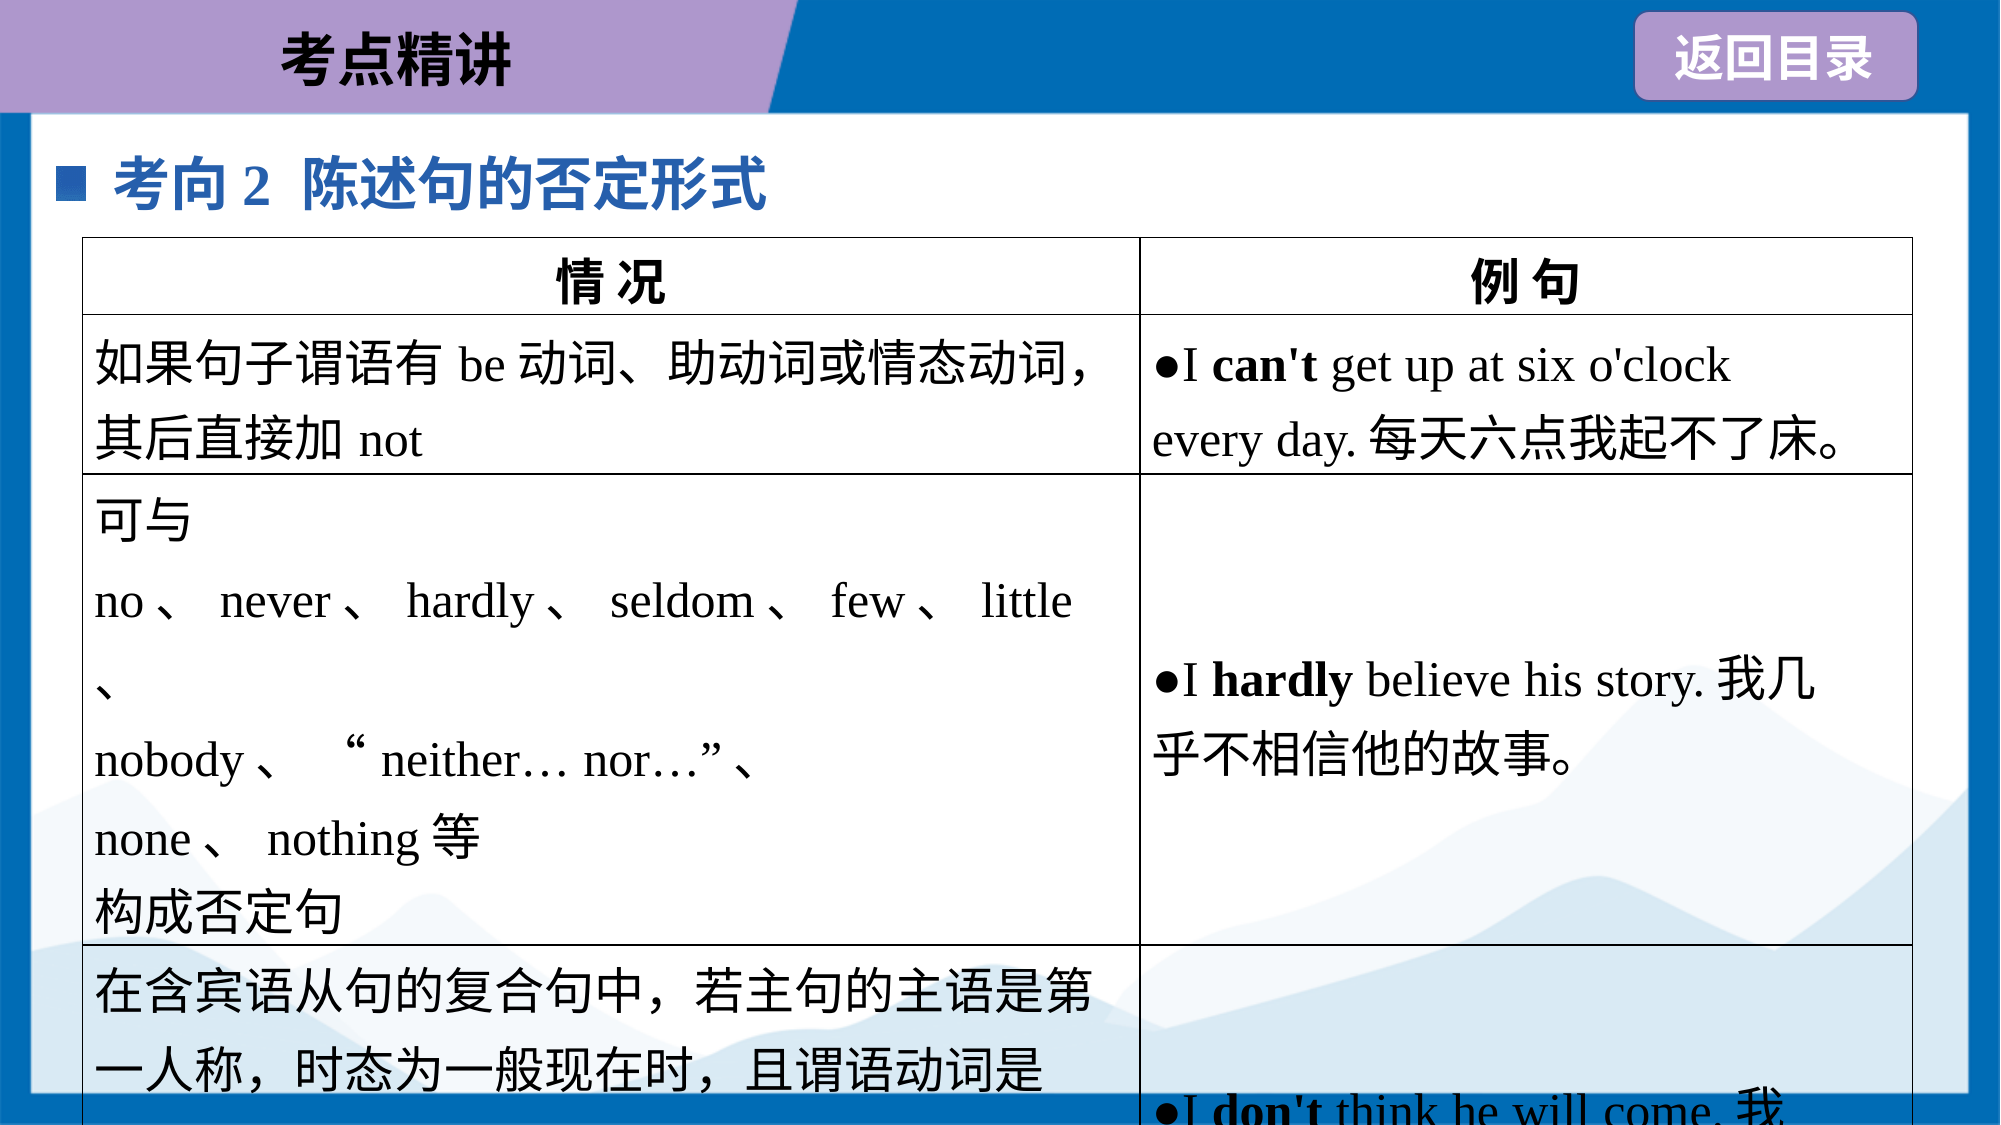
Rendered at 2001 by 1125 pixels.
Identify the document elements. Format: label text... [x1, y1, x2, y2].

table_cell 可与no、never、hardly、seldom、few、little、 nobody、 “neither… nor…”、 none、nothing等 构成否定句 [83, 475, 1139, 944]
table_cell ●I don't think he will come.我 认为他不会来。 [1141, 946, 1912, 1125]
table_cell 如果句子谓语有be动词、助动词或情态动词， 其后直接加not [83, 315, 1139, 473]
table_cell ●I can't get up at six o'clock every day.每天六点我起不了床。 [1141, 315, 1912, 473]
table_cell ●I hardly believe his story.我几 乎不相信他的故事。 [1141, 475, 1912, 944]
picture [0, 0, 2000, 1125]
text_box 考向2 陈述句的否定形式 [112, 146, 1917, 217]
table_header 例 句 [1141, 238, 1912, 314]
table_header 情 况 [83, 238, 1139, 314]
table_cell 在含宾语从句的复合句中，若主句的主语是第 一人称，时态为一般现在时，且谓语动词是 think、believe、suppose等时，从句的否定词要 转移到主句 [83, 946, 1139, 1125]
